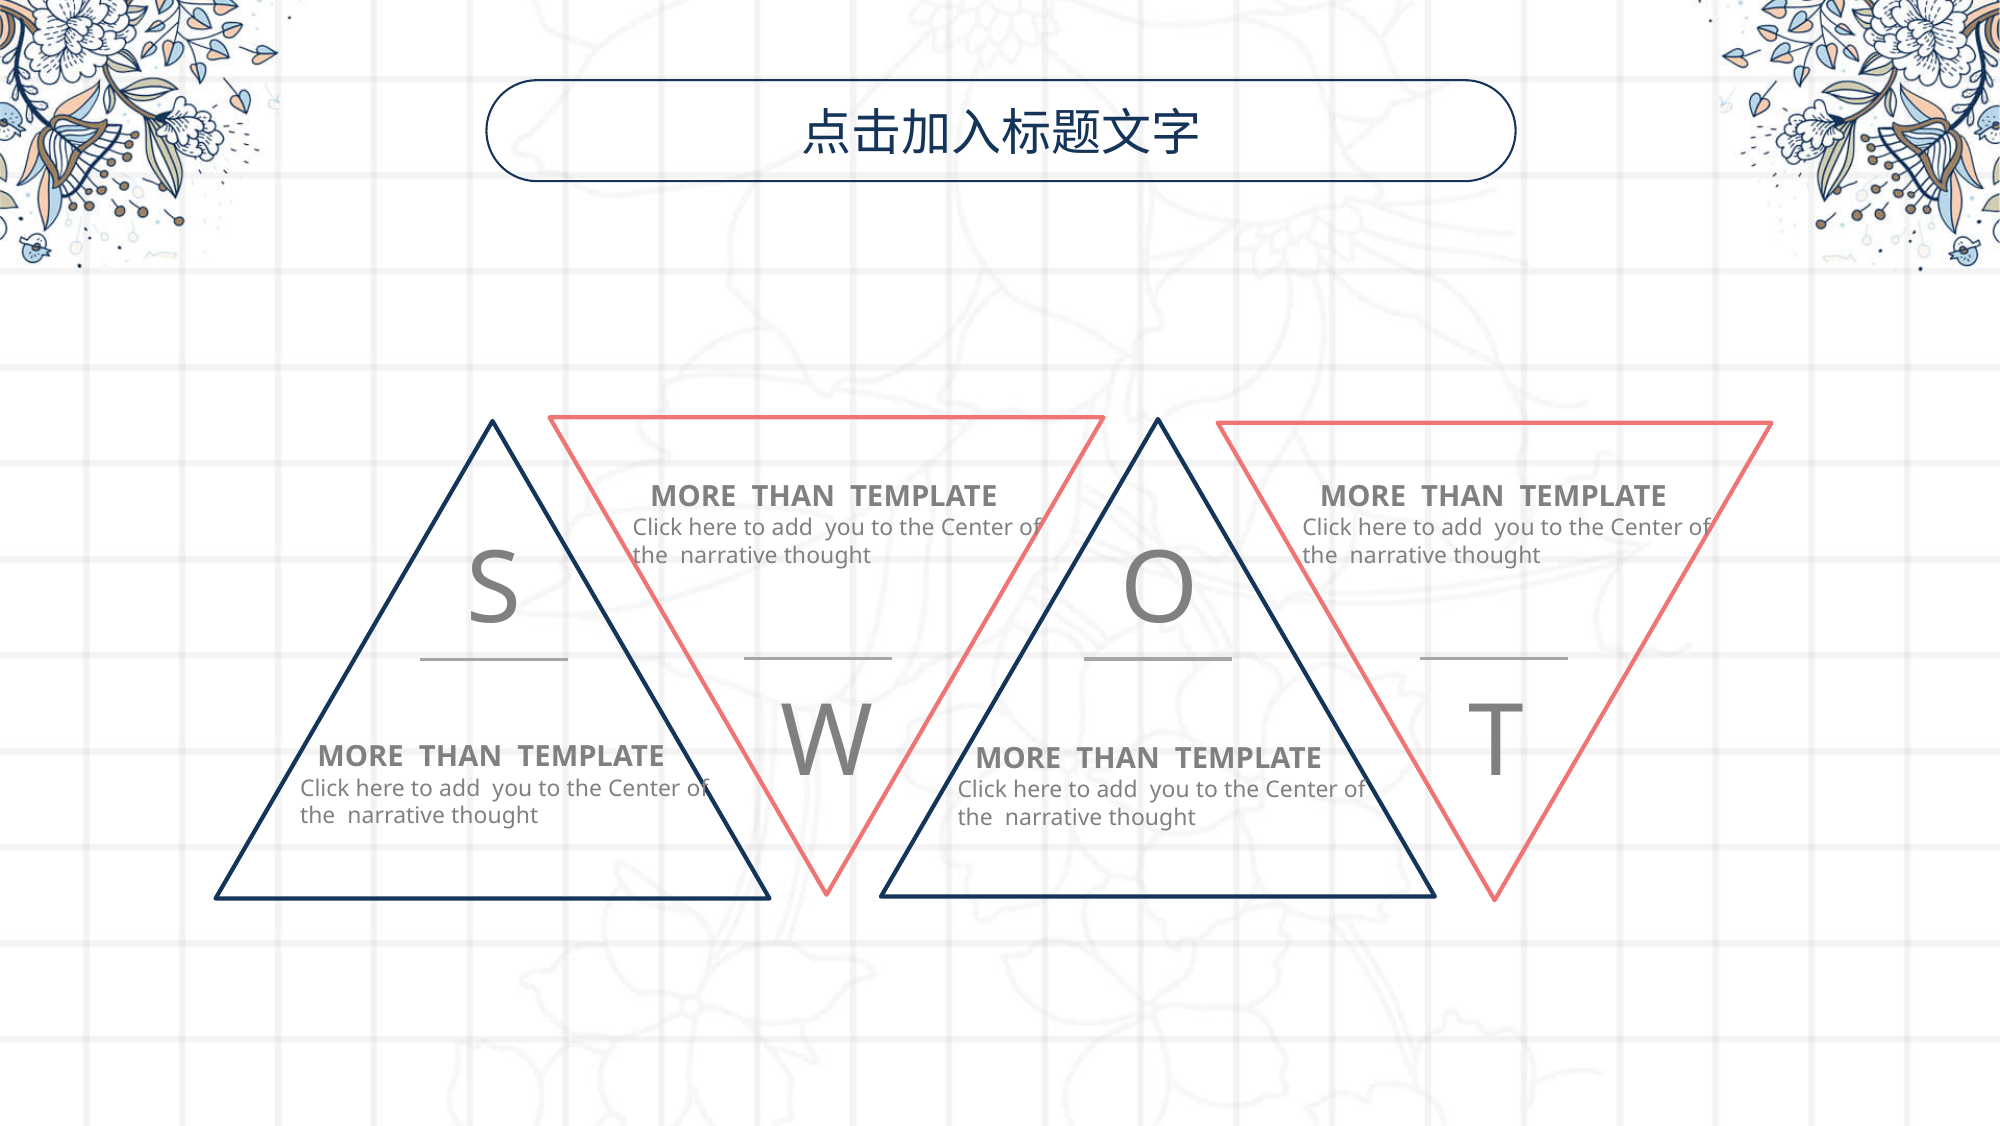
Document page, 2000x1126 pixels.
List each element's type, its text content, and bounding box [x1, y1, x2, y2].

picture [0, 0, 2000, 1126]
text_box [823, 643, 975, 793]
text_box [428, 79, 1574, 182]
text_box [1436, 643, 1647, 903]
text_box [313, 559, 489, 726]
text_box [724, 815, 772, 901]
text_box MORE THAN TEMPLATE Click here to add you to the Center of the narrative thought [942, 727, 1382, 905]
text_box S [410, 515, 537, 651]
text_box O [1075, 515, 1214, 651]
text_box [1099, 416, 1339, 727]
text_box [976, 557, 1153, 727]
text_box [678, 643, 813, 721]
text_box MORE THAN TEMPLATE Click here to add you to the Center of the narrative thought [285, 726, 724, 904]
text_box T [1412, 668, 1539, 804]
text_box [771, 804, 882, 897]
text_box [879, 787, 942, 899]
text_box [1382, 801, 1437, 899]
text_box MORE THAN TEMPLATE Click here to add you to the Center of the narrative thought [1287, 465, 1727, 643]
text_box [213, 774, 285, 901]
text_box [1215, 420, 1774, 547]
text_box [547, 415, 1106, 538]
text_box [435, 418, 672, 726]
text_box W [723, 668, 888, 804]
text_box [1343, 643, 1489, 762]
text_box MORE THAN TEMPLATE Click here to add you to the Center of the narrative thought [617, 465, 1057, 643]
